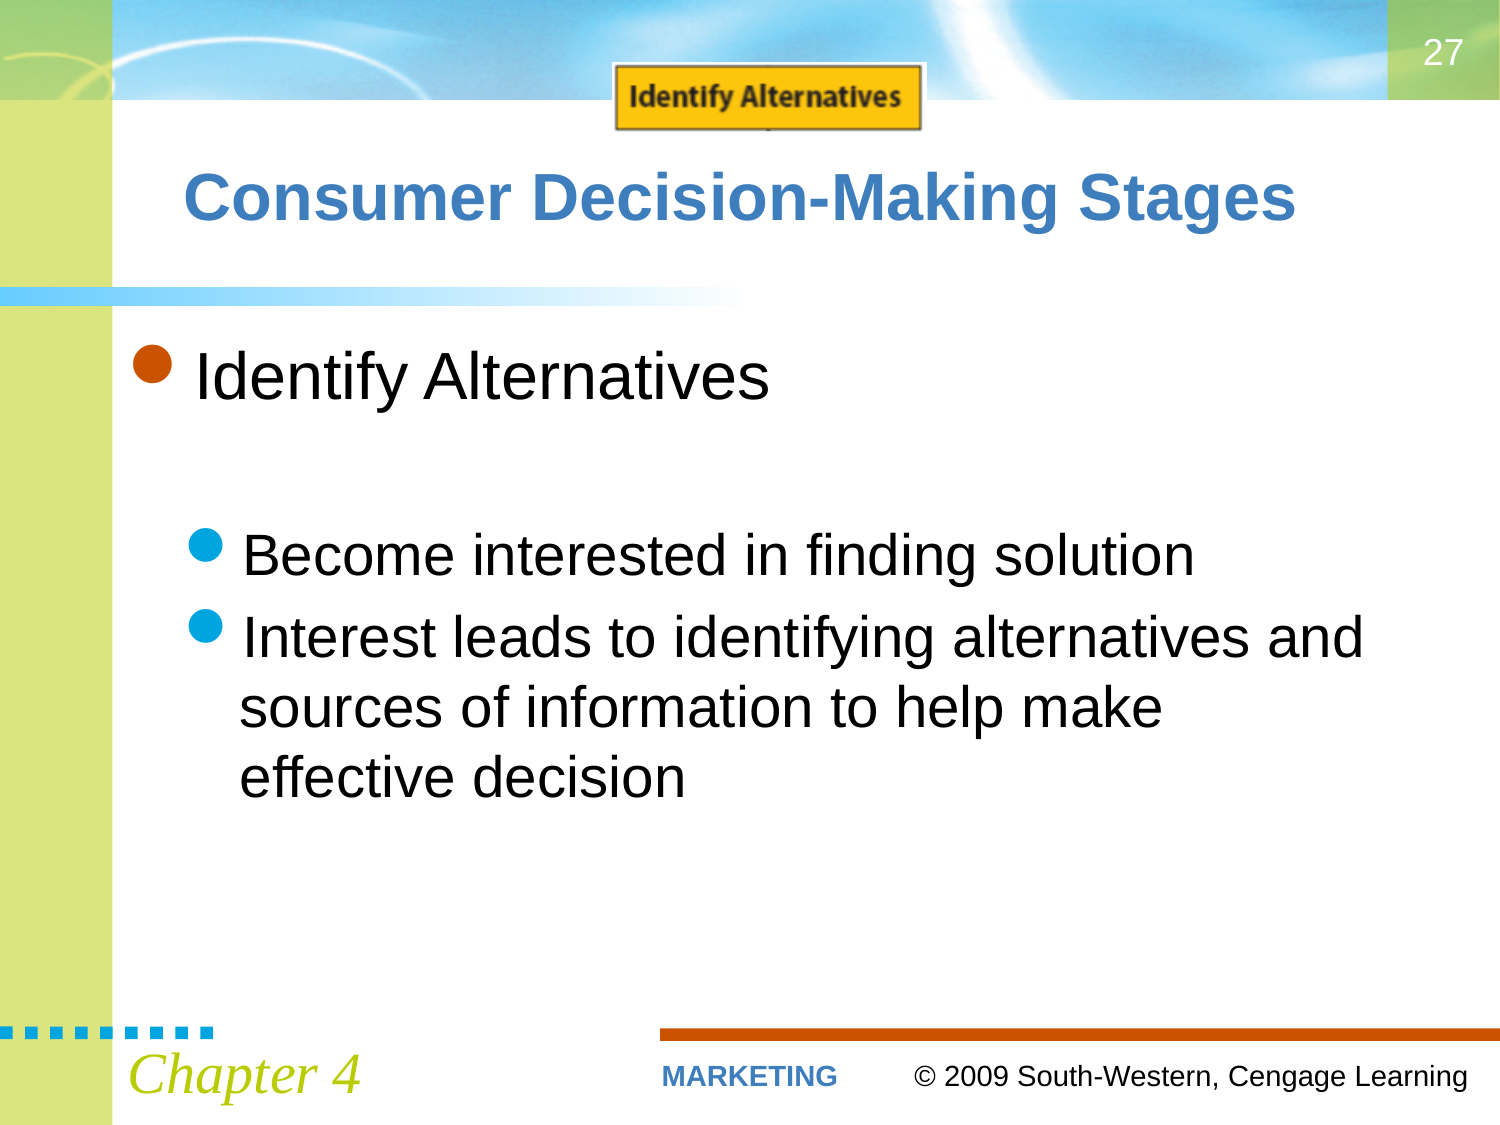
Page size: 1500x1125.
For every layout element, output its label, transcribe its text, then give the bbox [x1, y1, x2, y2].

title Consumer Decision-Making Stages [112, 99, 1388, 288]
footer Chapter 4 [112, 1012, 638, 1113]
slide_number 27 [1387, 0, 1500, 101]
list Identify Alternatives Become interested in finding solution Interest leads to identifying alternatives and sources of information to help make effective decision [112, 324, 1388, 1001]
picture [612, 62, 927, 137]
